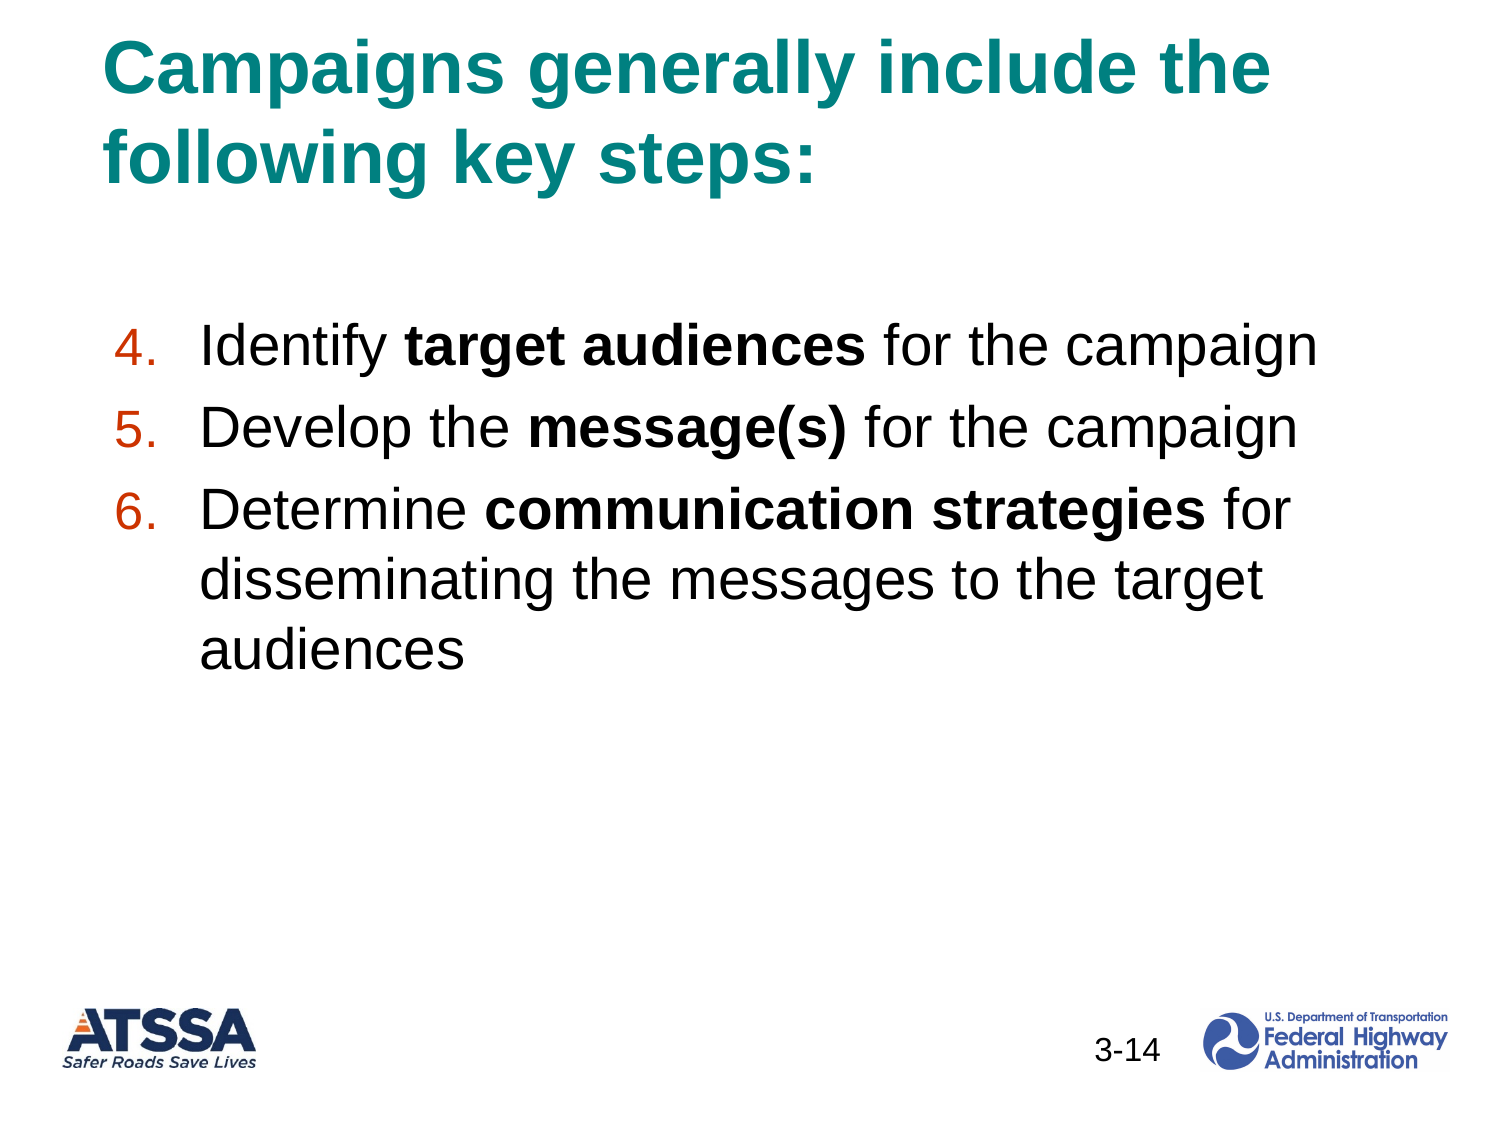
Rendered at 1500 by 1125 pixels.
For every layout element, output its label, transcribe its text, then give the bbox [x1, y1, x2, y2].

picture [62, 1008, 256, 1068]
list Identify target audiences for the campaign Develop the message(s) for the campaign Determine communication strategies for disseminating the messages to the target audiences [99, 299, 1451, 1013]
title Campaigns generally include the following key steps: [87, 0, 1500, 218]
picture [1200, 1013, 1450, 1072]
